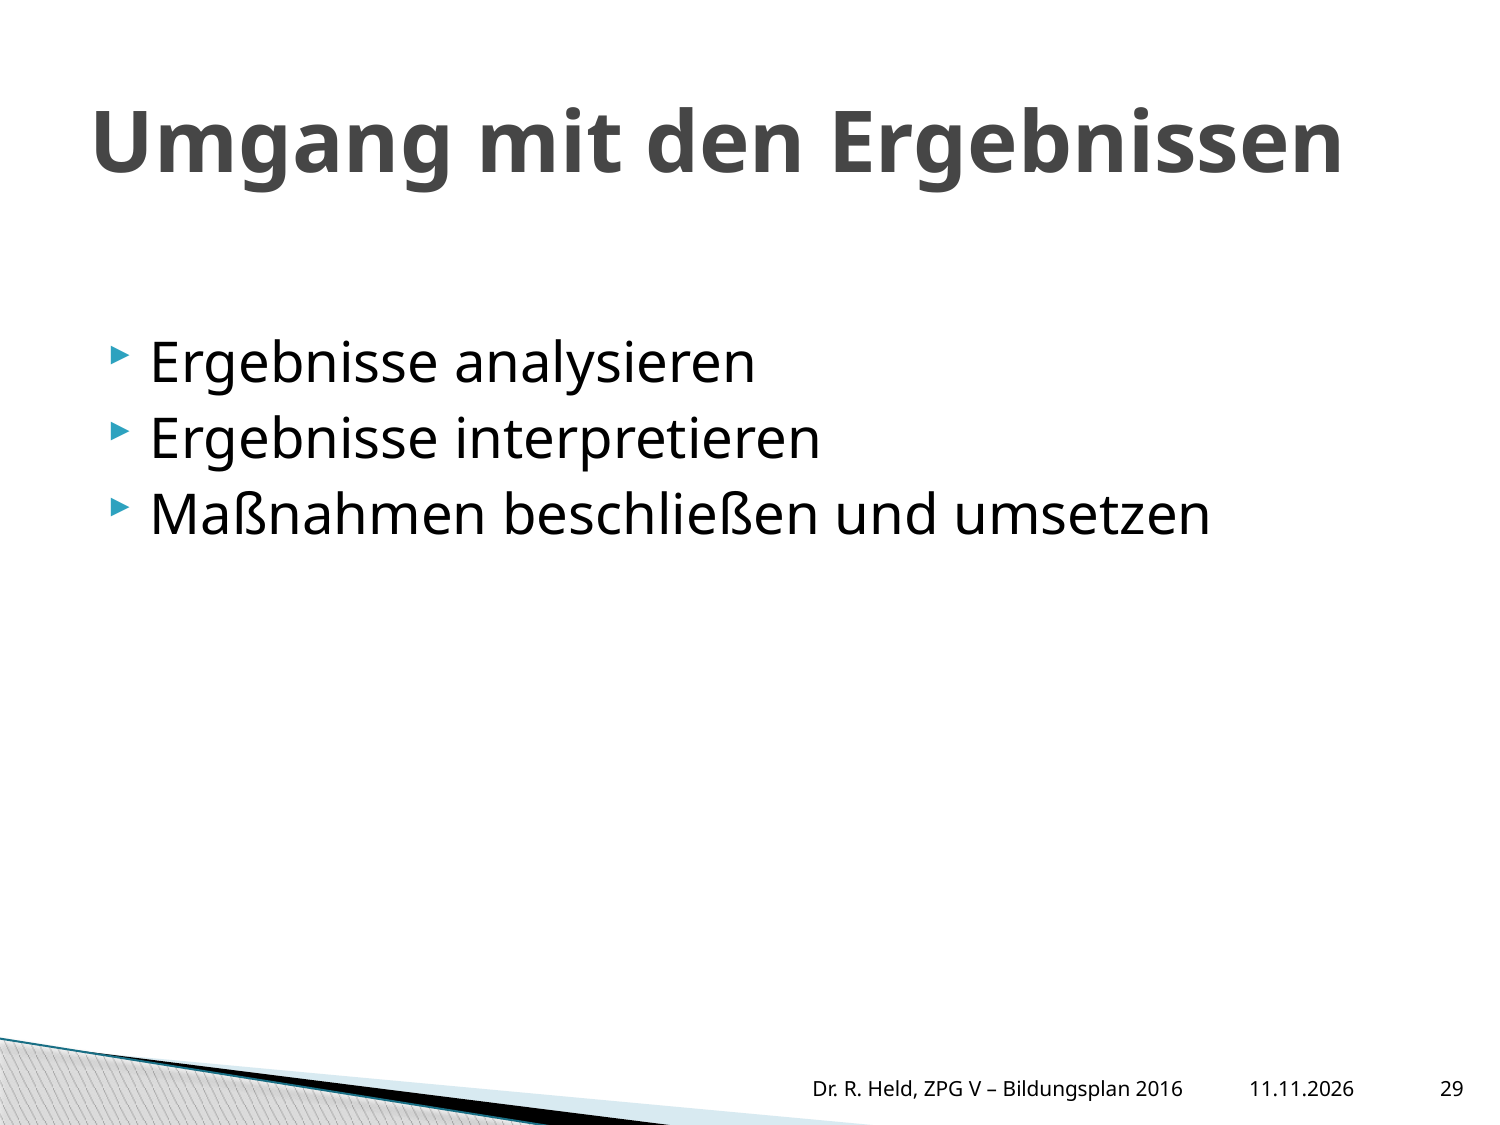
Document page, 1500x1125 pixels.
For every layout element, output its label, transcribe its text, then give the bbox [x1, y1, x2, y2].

slide_number 29 [1399, 1051, 1479, 1112]
footer Dr. R. Held, ZPG V – Bildungsplan 2016 [797, 1051, 1235, 1112]
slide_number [1235, 1051, 1399, 1112]
list Ergebnisse analysieren Ergebnisse interpretieren Maßnahmen beschließen und umsetzen [75, 243, 1425, 986]
title Umgang mit den Ergebnissen [75, 45, 1425, 233]
